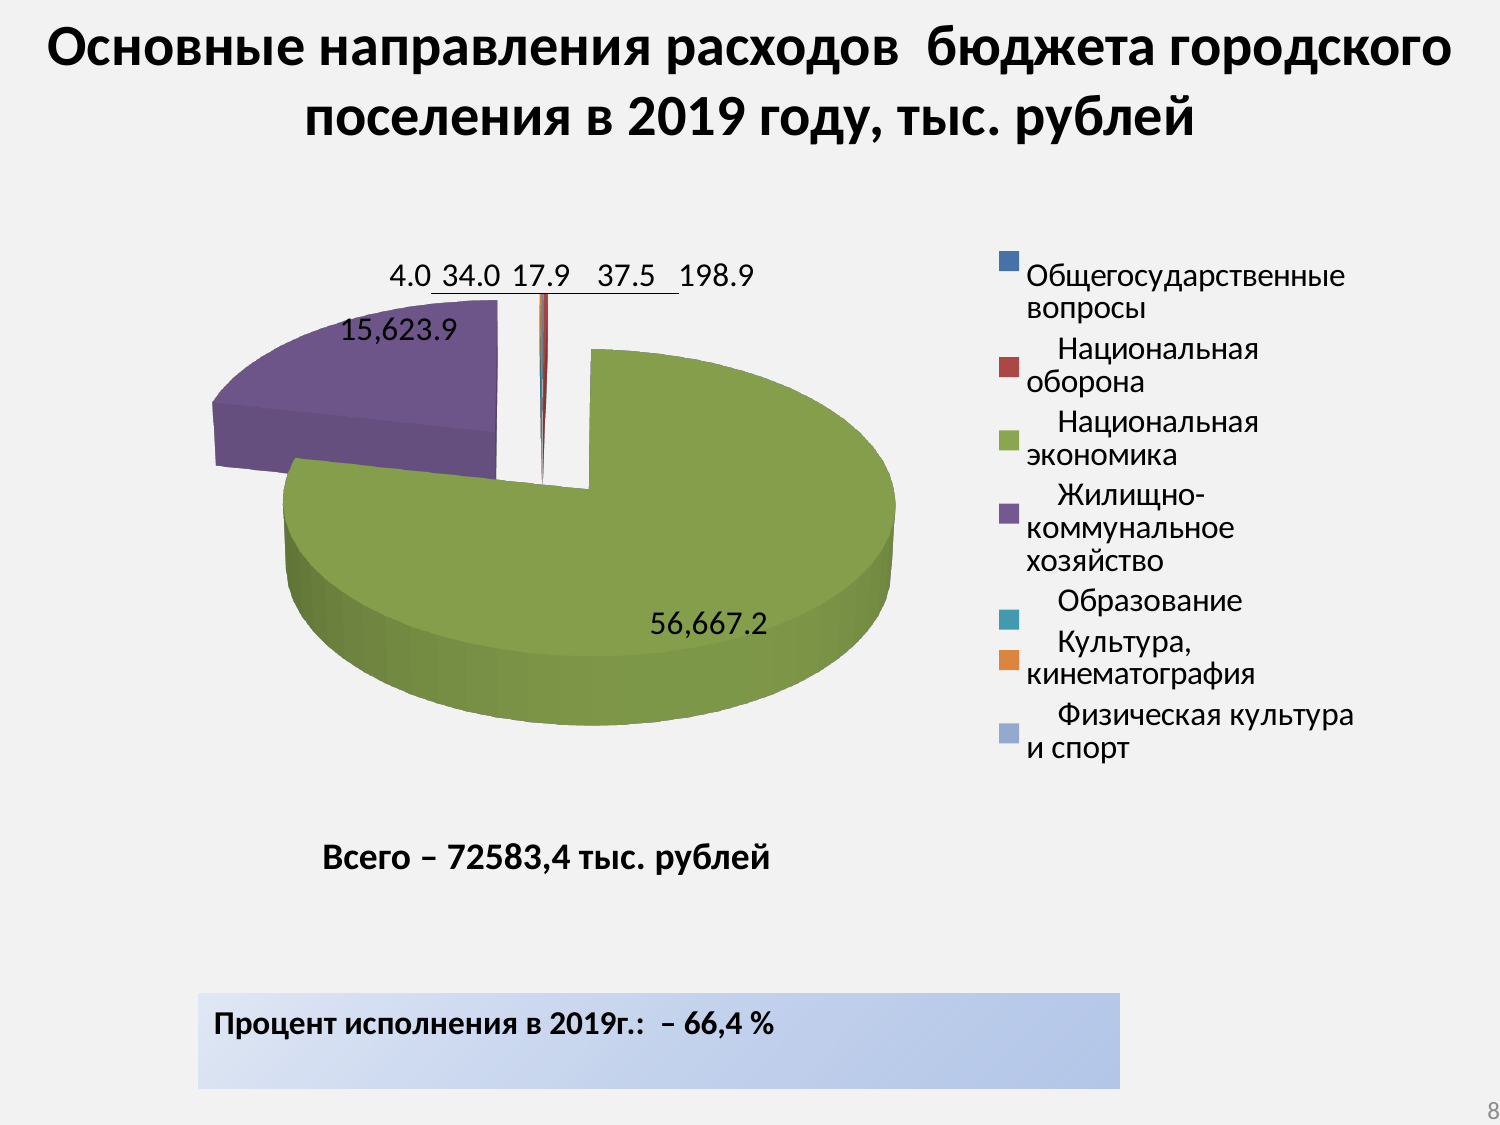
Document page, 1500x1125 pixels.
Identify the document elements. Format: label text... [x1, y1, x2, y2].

text_box Процент исполнения в 2019г.: – 66,4 % [198, 993, 1120, 1089]
chart [0, 172, 1475, 967]
slide_number 8 [1149, 1094, 1500, 1125]
text_box Основные направления расходов бюджета городского поселения в 2019 году, тыс. рублей [0, 0, 1500, 104]
